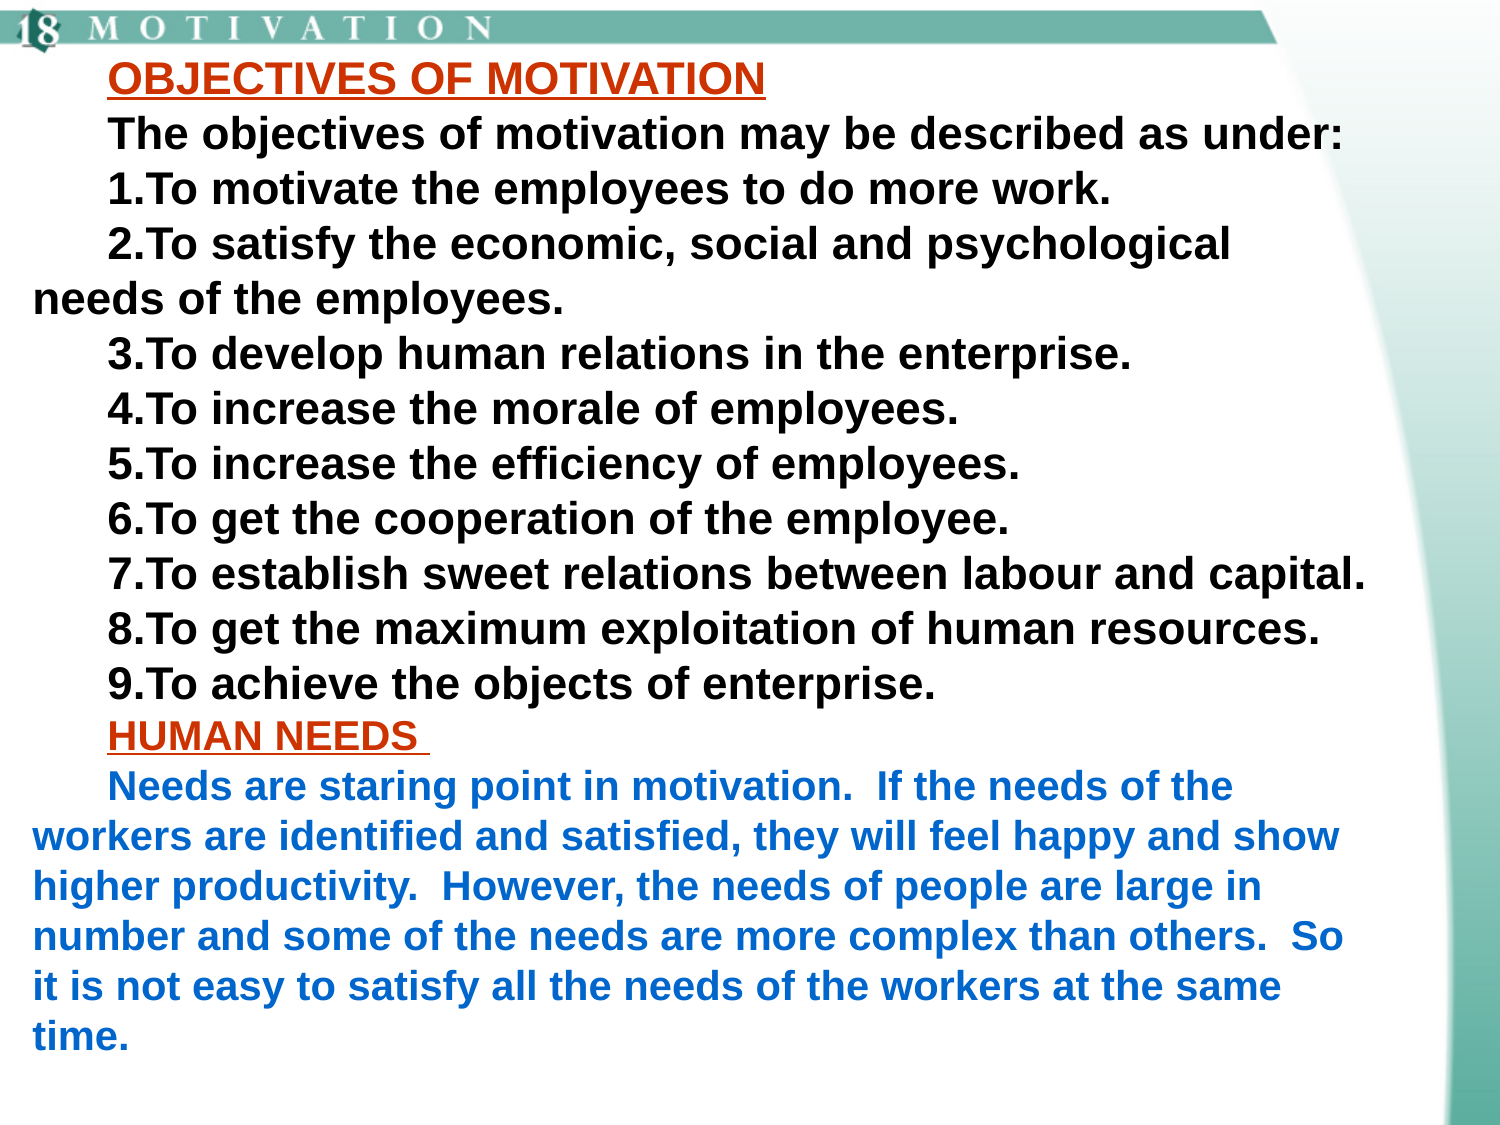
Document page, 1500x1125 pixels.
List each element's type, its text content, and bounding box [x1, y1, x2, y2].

text_box OBJECTIVES OF MOTIVATION The objectives of motivation may be described as under: To motivate the employees to do more work. To satisfy the economic, social and psychological needs of the employees. To develop human relations in the enterprise. To increase the morale of employees. To increase the efficiency of employees. To get the cooperation of the employee. To establish sweet relations between labour and capital. To get the maximum exploitation of human resources. To achieve the objects of enterprise. HUMAN NEEDS Needs are staring point in motivation. If the needs of the workers are identified and satisfied, they will feel happy and show higher productivity. However, the needs of people are large in number and some of the needs are more complex than others. So it is not easy to satisfy all the needs of the workers at the same time. [17, 41, 1388, 1066]
picture [0, 0, 1500, 1125]
